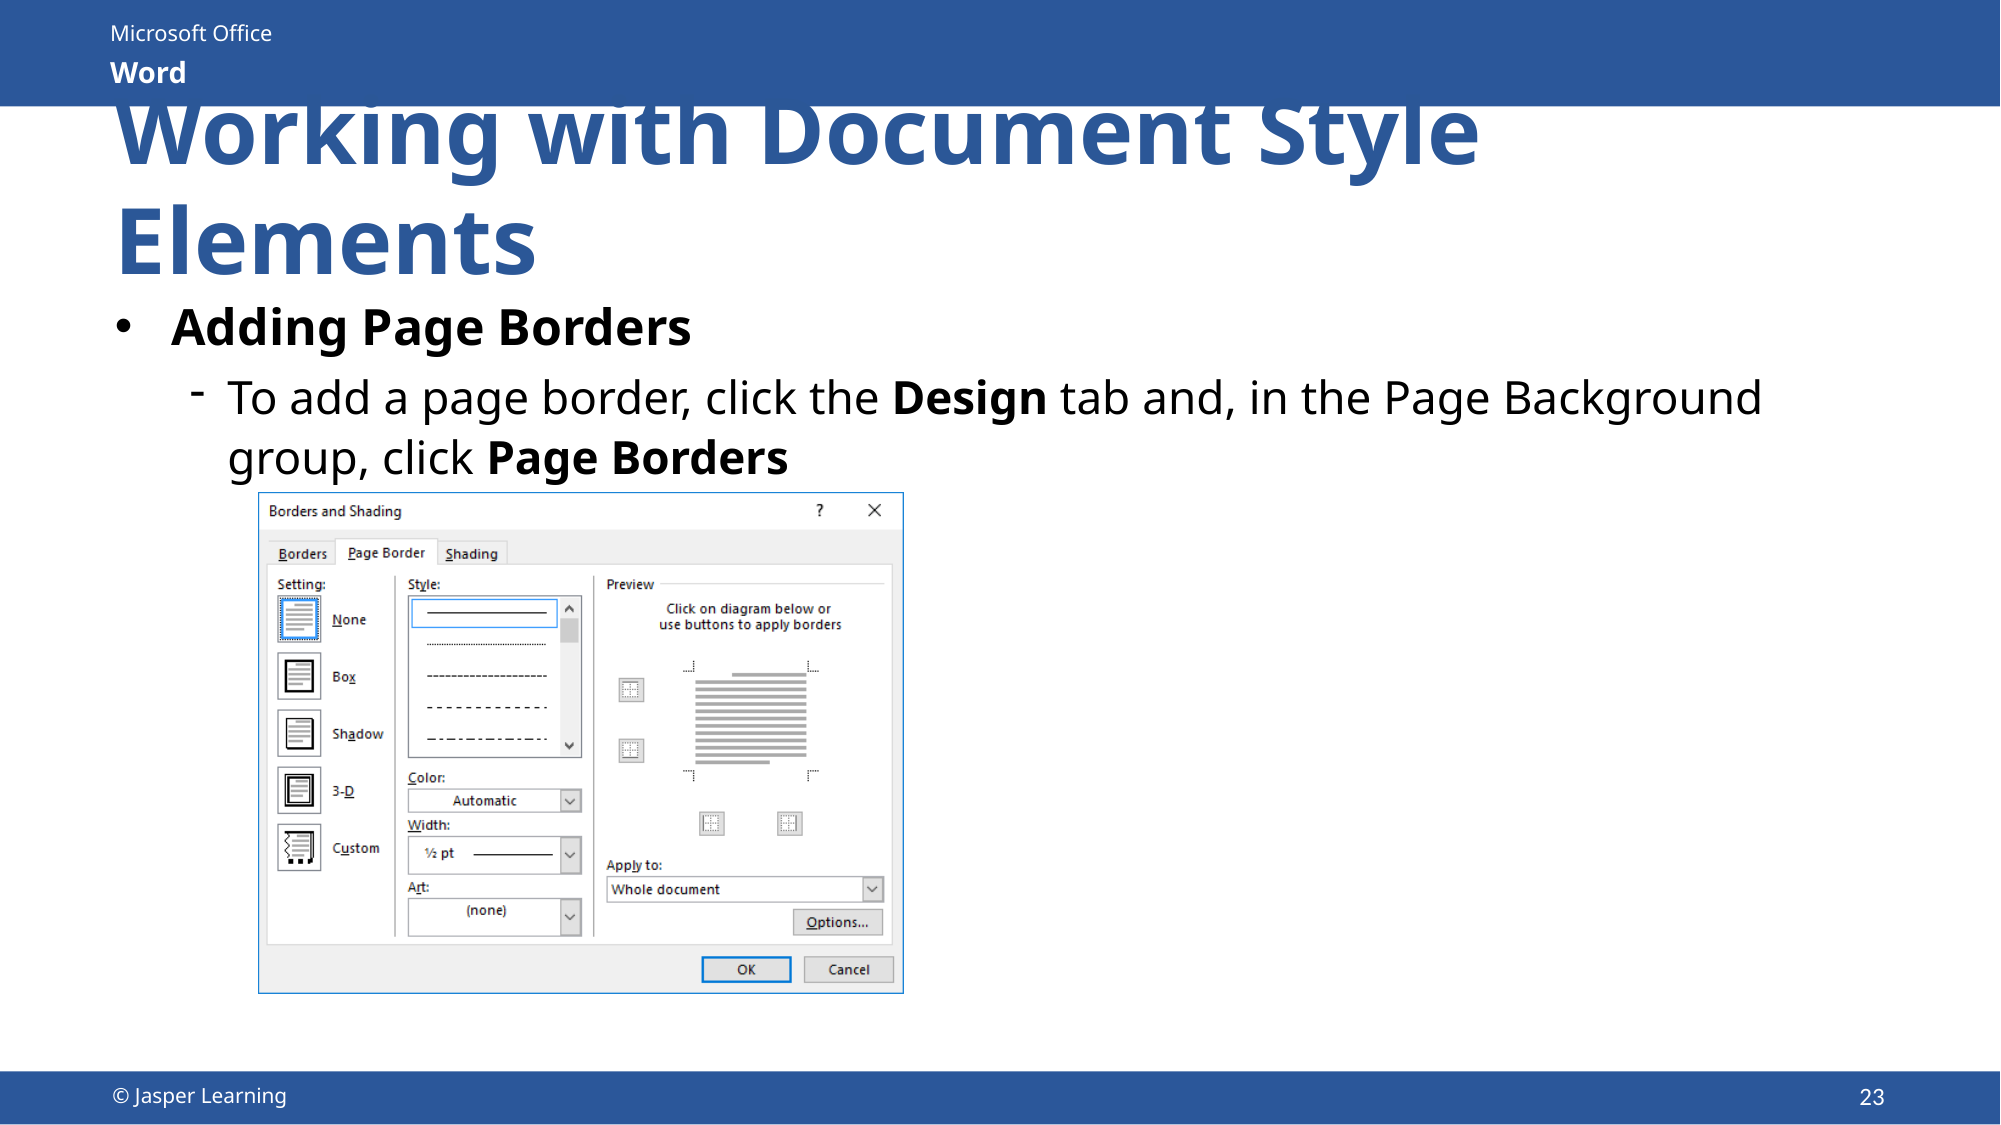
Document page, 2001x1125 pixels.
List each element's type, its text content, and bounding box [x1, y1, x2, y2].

slide_number 23 [1433, 1065, 1900, 1125]
picture [258, 491, 904, 994]
list Adding Page Borders To add a page border, click the Design tab and, in the Page Background group, click Page Borders [99, 283, 1900, 1026]
title Working with Document Style Elements [99, 118, 1866, 248]
footer © Jasper Learning [97, 1076, 773, 1118]
